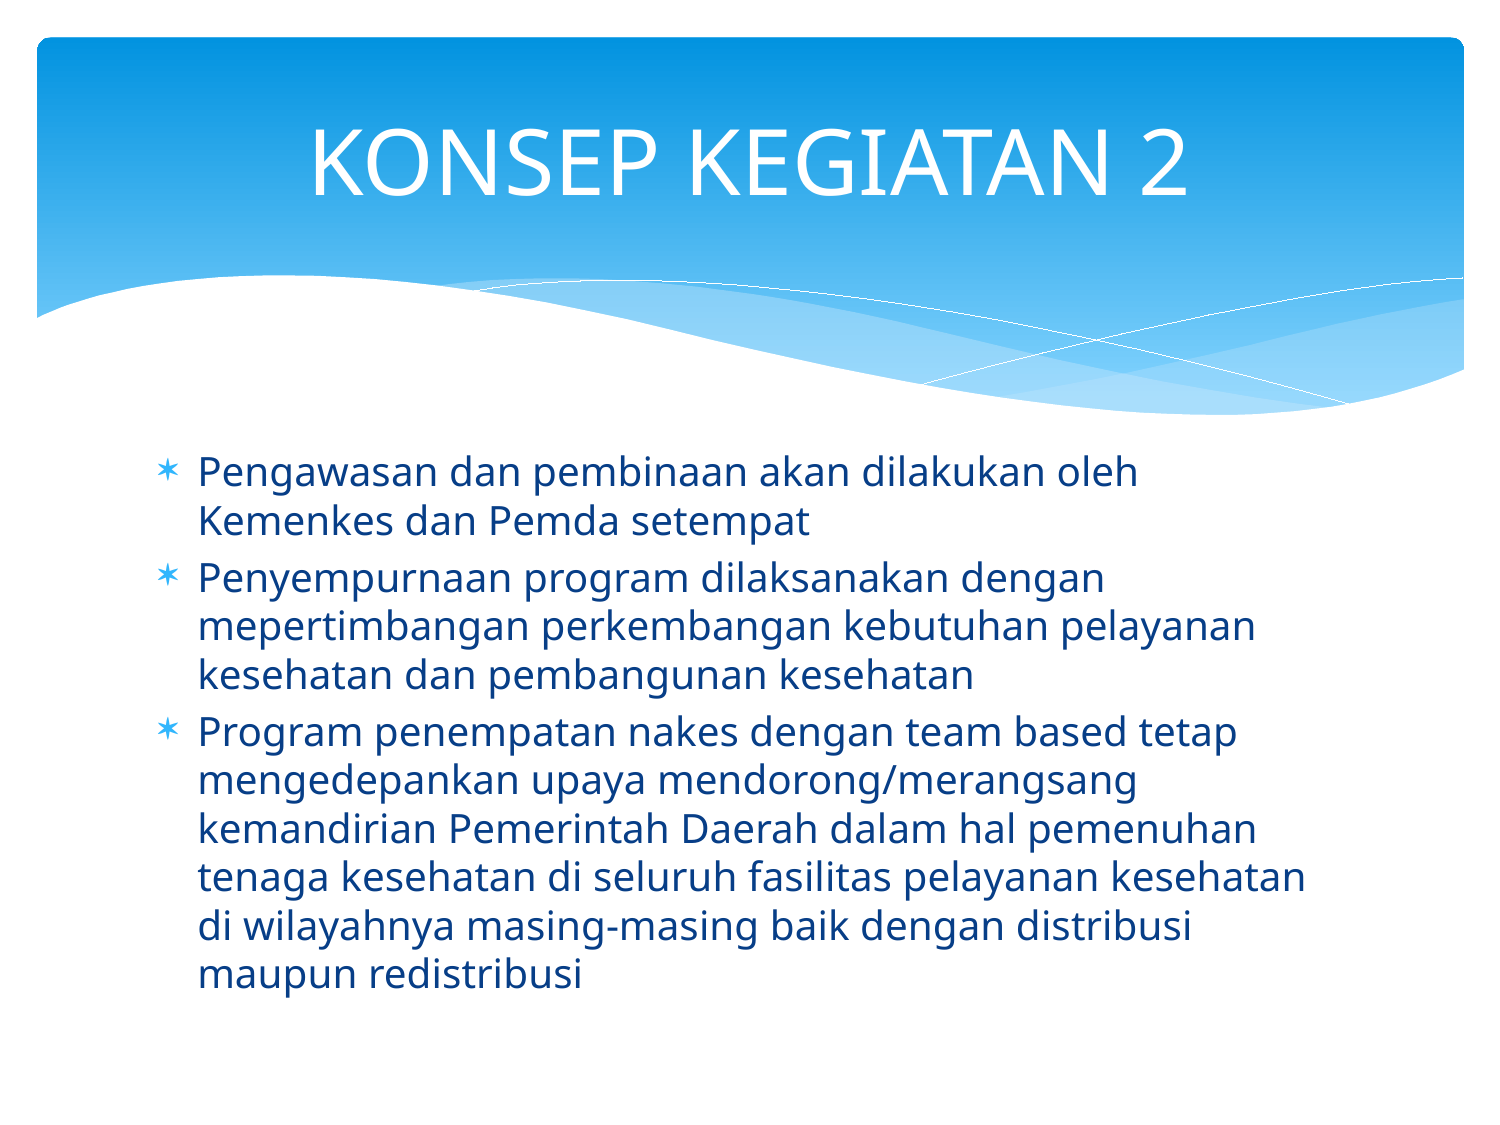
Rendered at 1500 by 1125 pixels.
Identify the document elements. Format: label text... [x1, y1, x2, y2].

title KONSEP KEGIATAN 2 [75, 55, 1425, 261]
list Pengawasan dan pembinaan akan dilakukan oleh Kemenkes dan Pemda setempat Penyempurnaan program dilaksanakan dengan mepertimbangan perkembangan kebutuhan pelayanan kesehatan dan pembangunan kesehatan Program penempatan nakes dengan team based tetap mengedepankan upaya mendorong/merangsang kemandirian Pemerintah Daerah dalam hal pemenuhan tenaga kesehatan di seluruh fasilitas pelayanan kesehatan di wilayahnya masing-masing baik dengan distribusi maupun redistribusi [143, 438, 1359, 1005]
